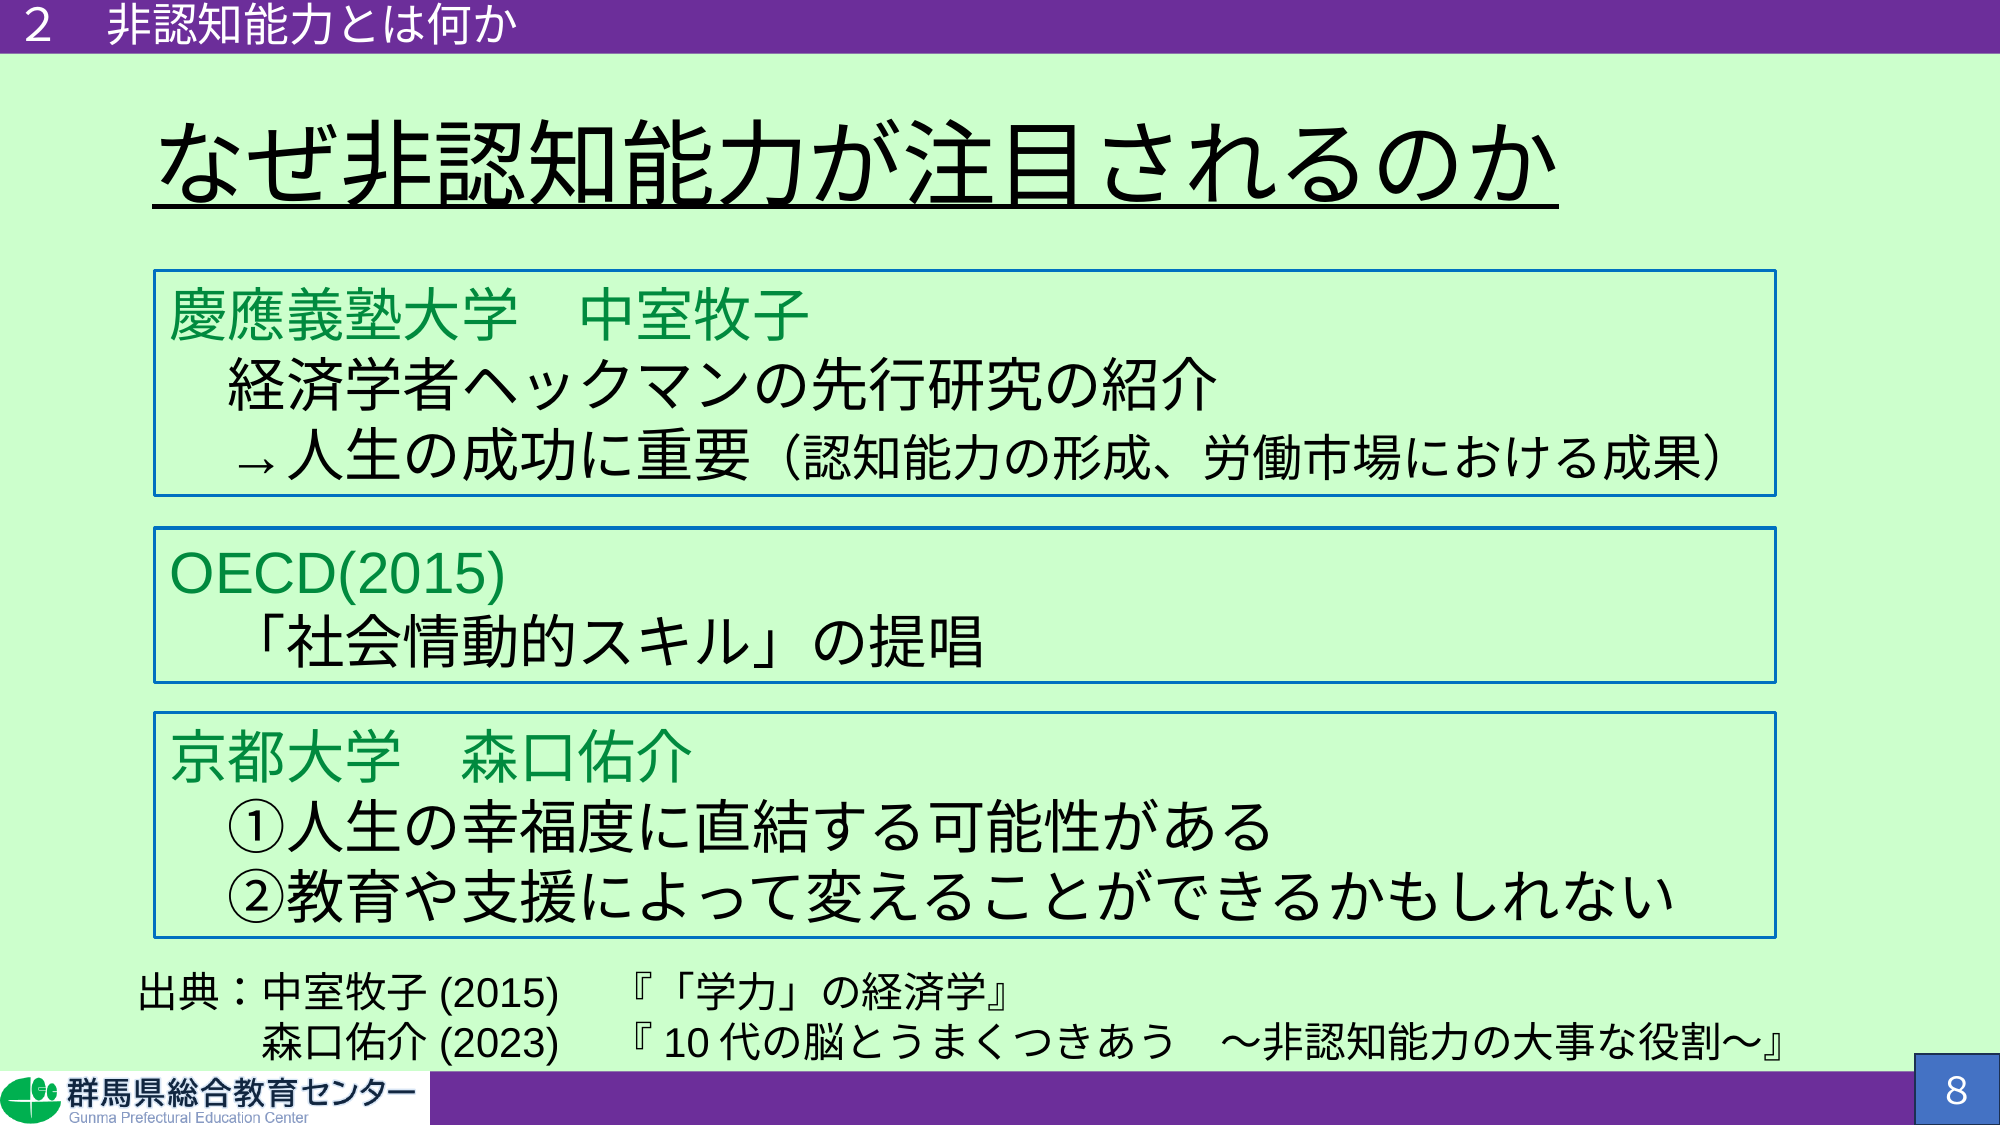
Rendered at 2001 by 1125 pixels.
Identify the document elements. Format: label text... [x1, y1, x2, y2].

text_box 慶應義塾大学 中室牧子 経済学者ヘックマンの先行研究の紹介 →人生の成功に重要（認知能力の形成、労働市場における成果） [154, 270, 1776, 496]
picture [0, 1071, 430, 1125]
text_box OECD(2015) 「社会情動的スキル」の提唱 [154, 527, 1776, 683]
text_box [431, 1071, 1915, 1125]
text_box ８ [1915, 1053, 2000, 1125]
text_box 出典：中室牧子(2015) 『「学力」の経済学』 森口佑介(2023) 『10代の脳とうまくつきあう ～非認知能力の大事な役割～』 [121, 958, 1879, 1071]
title なぜ非認知能力が注目されるのか [137, 59, 1863, 278]
text_box ２ 非認知能力とは何か [0, 0, 2000, 54]
text_box 京都大学 森口佑介 ①人生の幸福度に直結する可能性がある ②教育や支援によって変えることができるかもしれない [154, 712, 1776, 938]
